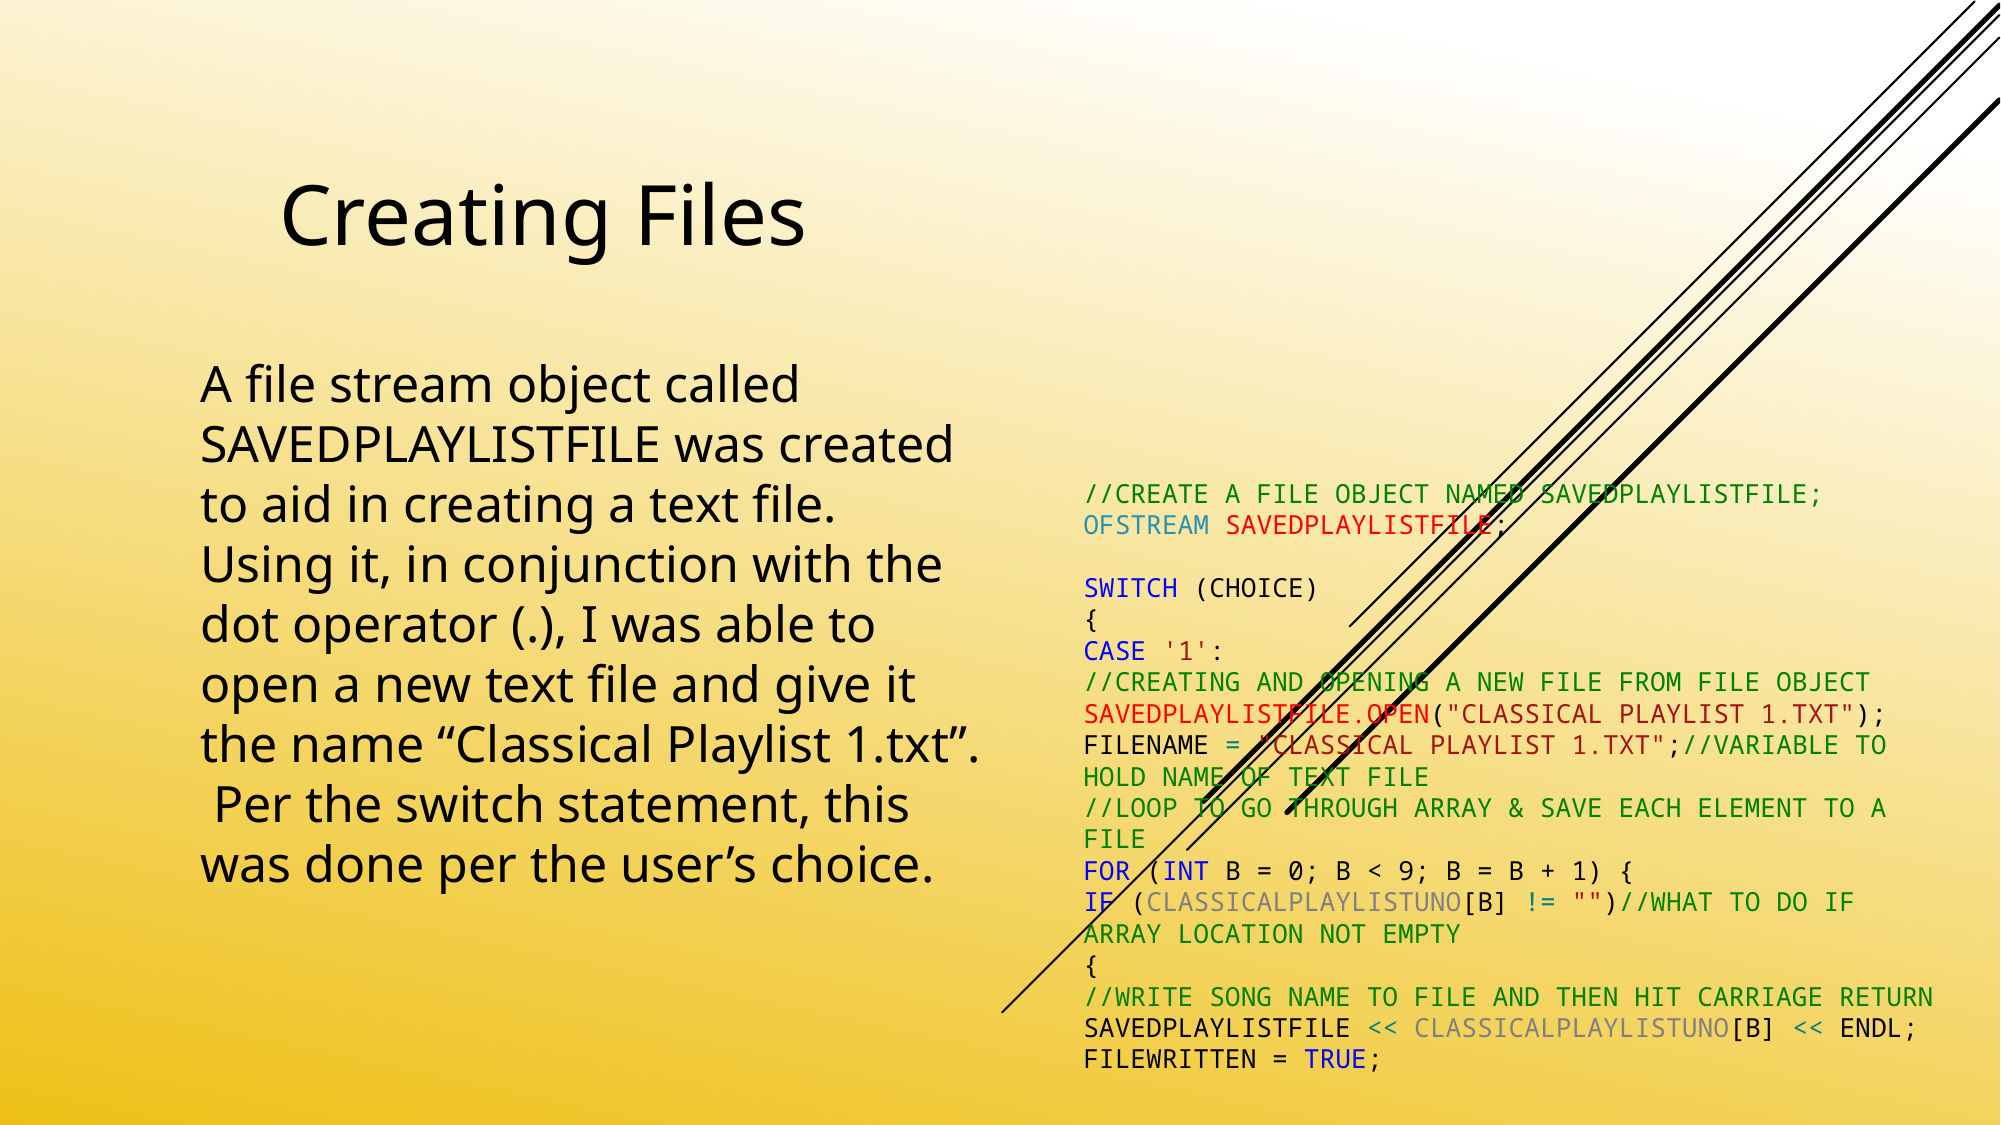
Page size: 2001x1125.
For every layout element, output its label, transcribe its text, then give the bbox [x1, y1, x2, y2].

title //create a file object named savedPlaylistFile; ofstream savedPlaylistFile; switch (choice) { case '1': //creating and opening a new file from file object savedPlaylistFile.open("Classical Playlist 1.txt"); filename = "Classical Playlist 1.txt";//variable to hold name of text file //loop to go through array & save each element to a file for (int b = 0; b < 9; b = b + 1) { if (classicalPlaylistUno[b] != "")//what to do if array location not empty { //write song name to file and then hit carriage return savedPlaylistFile << classicalPlaylistUno[b] << endl; fileWritten = true; [1068, 420, 1953, 1082]
subtitle Creating Files [18, 25, 1069, 346]
text_box A file stream object called SAVEDPLAYLISTFILE was created to aid in creating a text file. Using it, in conjunction with the dot operator (.), I was able to open a new text file and give it the name “Classical Playlist 1.txt”. Per the switch statement, this was done per the user’s choice. [185, 345, 999, 901]
